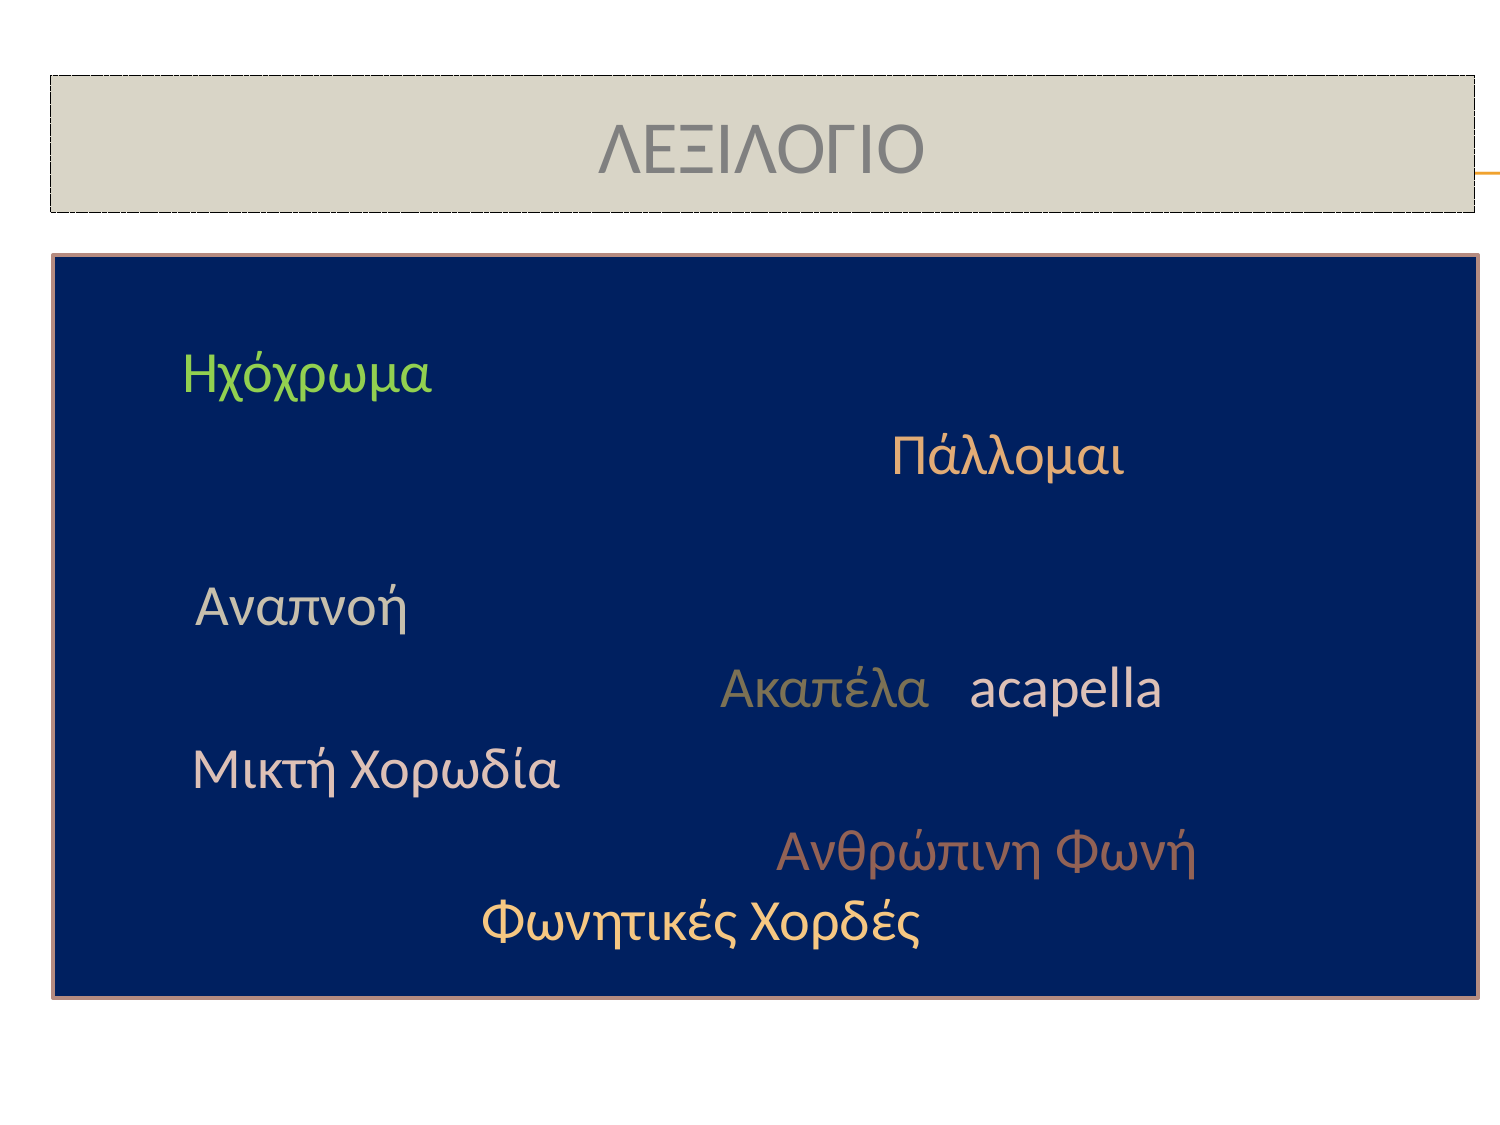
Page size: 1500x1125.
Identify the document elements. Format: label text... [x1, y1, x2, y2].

list Ηχόχρωμα Πάλλομαι Αναπνοή Ακαπέλα acapella Μικτή Χορωδία Ανθρώπινη Φωνή Φωνητικές Χορδές [51, 253, 1480, 1000]
title ΛΕΞΙΛΟΓΙΟ [50, 75, 1475, 213]
